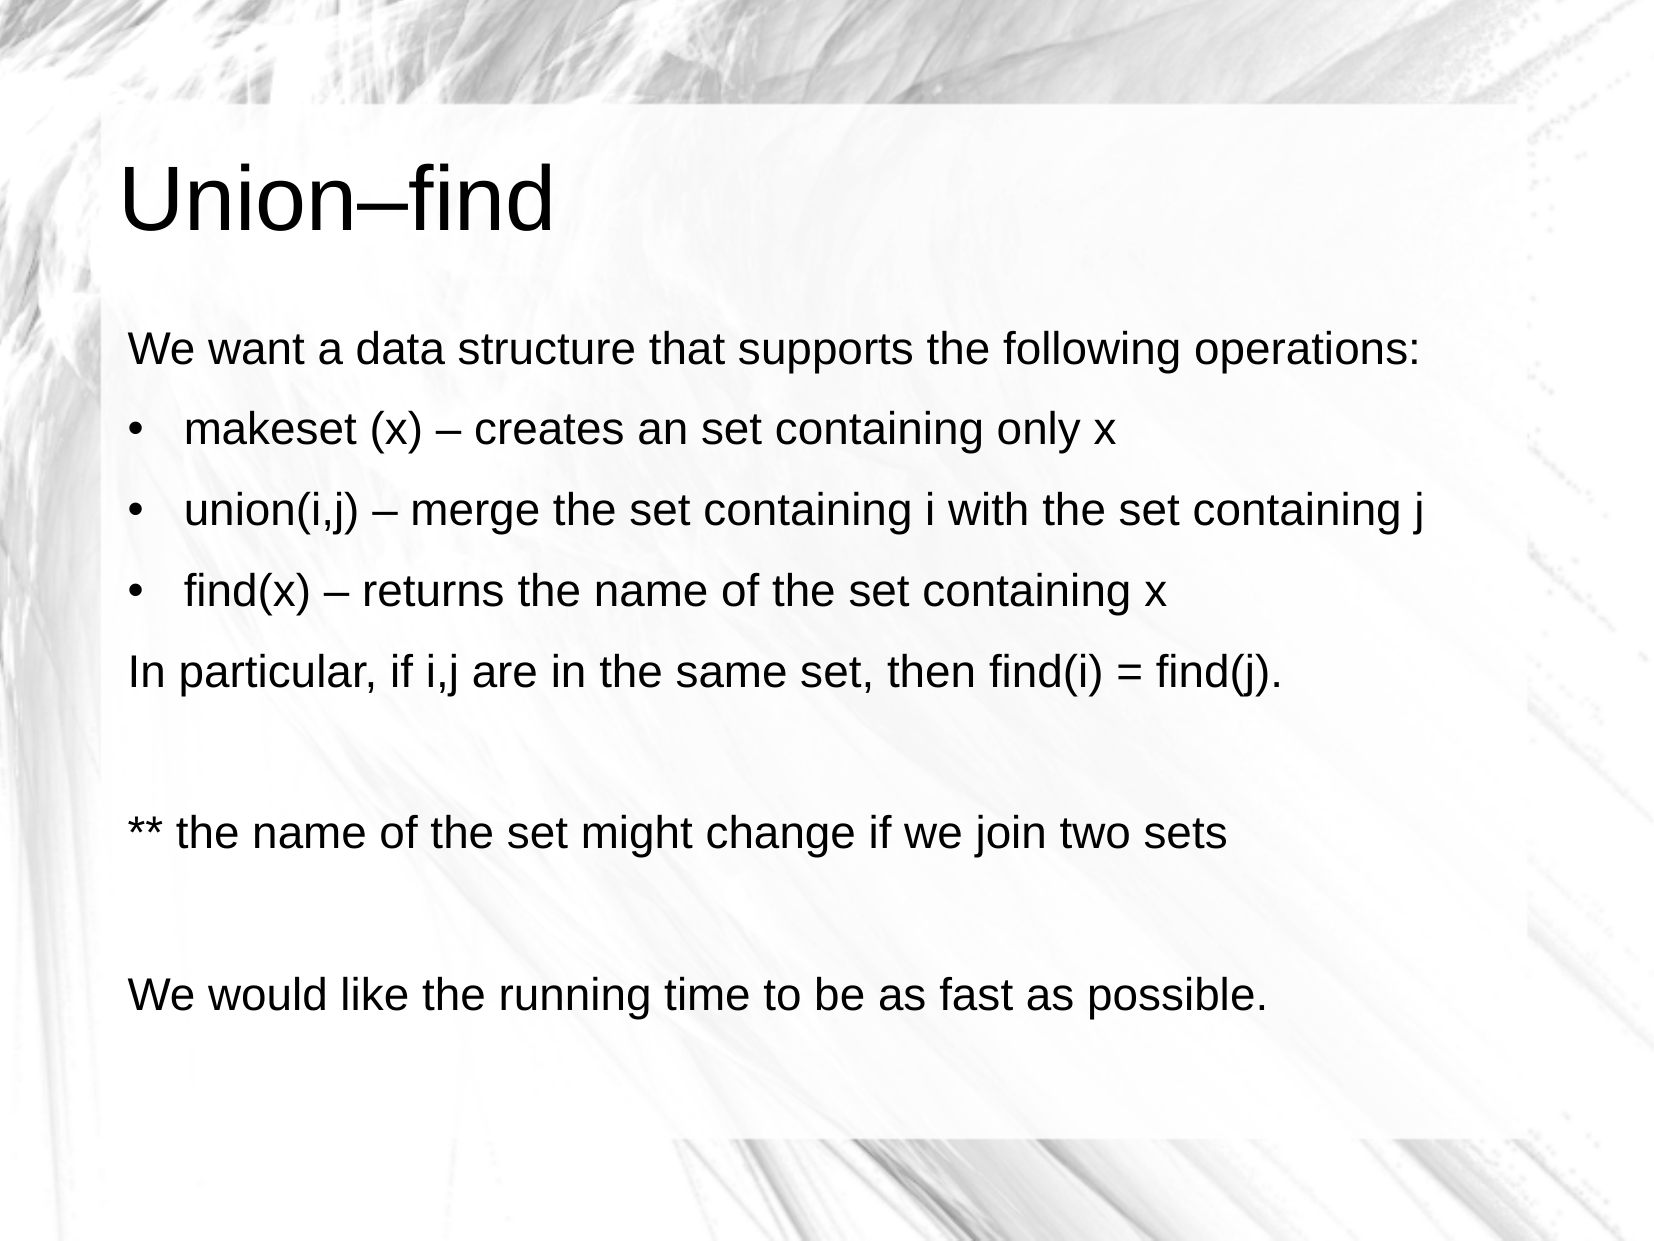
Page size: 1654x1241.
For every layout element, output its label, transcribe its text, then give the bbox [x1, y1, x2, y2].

list We want a data structure that supports the following operations: makeset (x) – creates an set containing only x union(i,j) – merge the set containing i with the set containing j find(x) – returns the name of the set containing x In particular, if i,j are in the same set, then find(i) = find(j). ** the name of the set might change if we join two sets We would like the running time to be as fast as possible. [118, 319, 1571, 1109]
picture [0, 0, 1654, 1241]
title Union–find [118, 93, 1506, 299]
